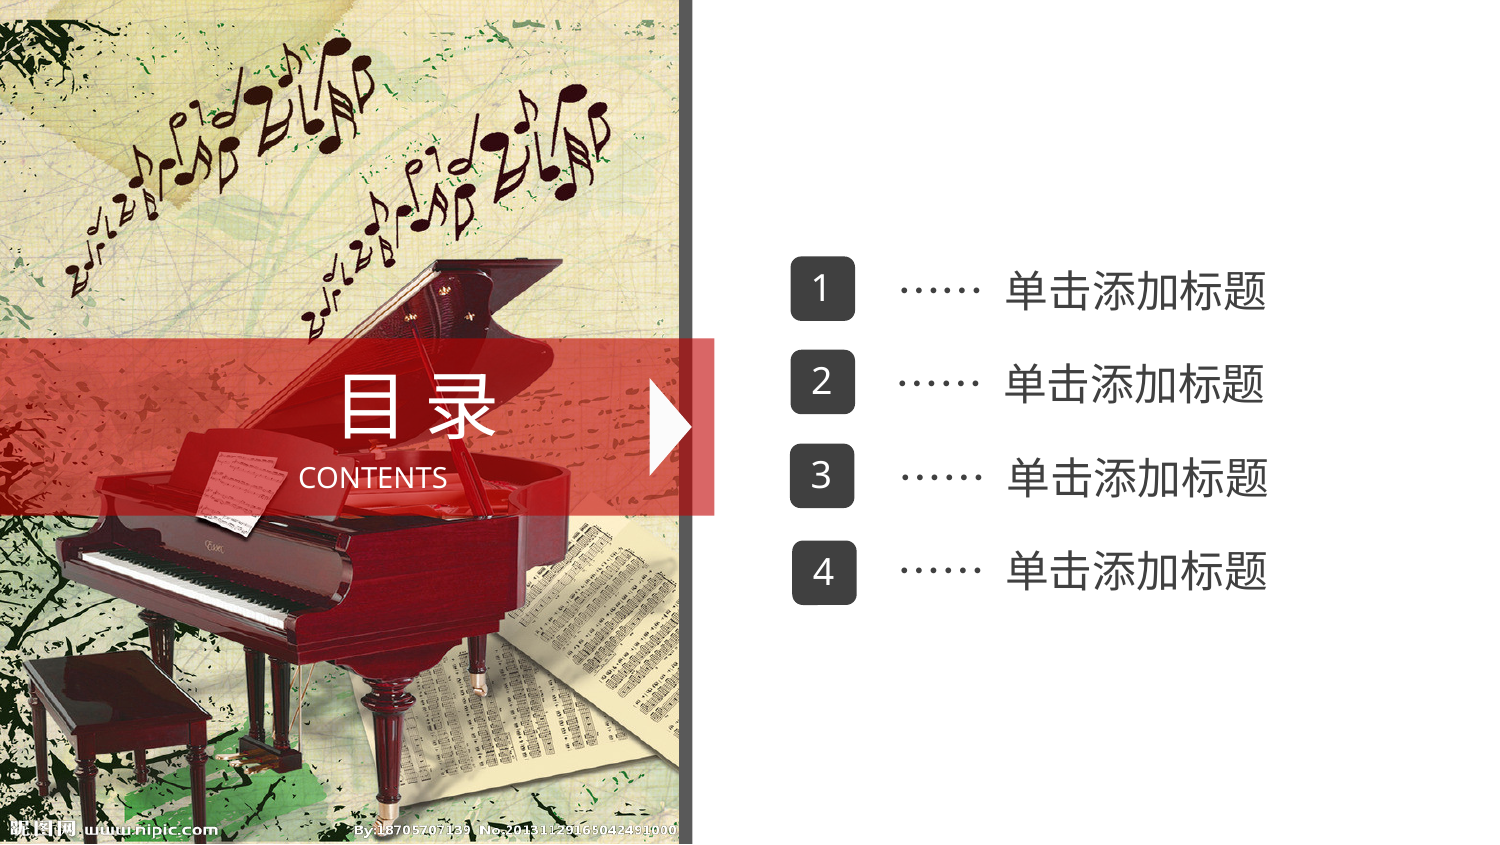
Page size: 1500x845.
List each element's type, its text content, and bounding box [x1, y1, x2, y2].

text_box …… 单击添加标题 [882, 536, 1333, 604]
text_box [785, 443, 858, 509]
text_box [690, 336, 717, 518]
text_box …… 单击添加标题 [880, 349, 1307, 417]
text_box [787, 540, 860, 606]
text_box [690, 421, 694, 433]
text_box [785, 256, 858, 322]
text_box [690, 518, 694, 844]
text_box …… 单击添加标题 [882, 256, 1322, 324]
picture [0, 0, 686, 844]
text_box …… 单击添加标题 [883, 443, 1323, 511]
text_box [687, 0, 694, 336]
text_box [785, 349, 859, 415]
